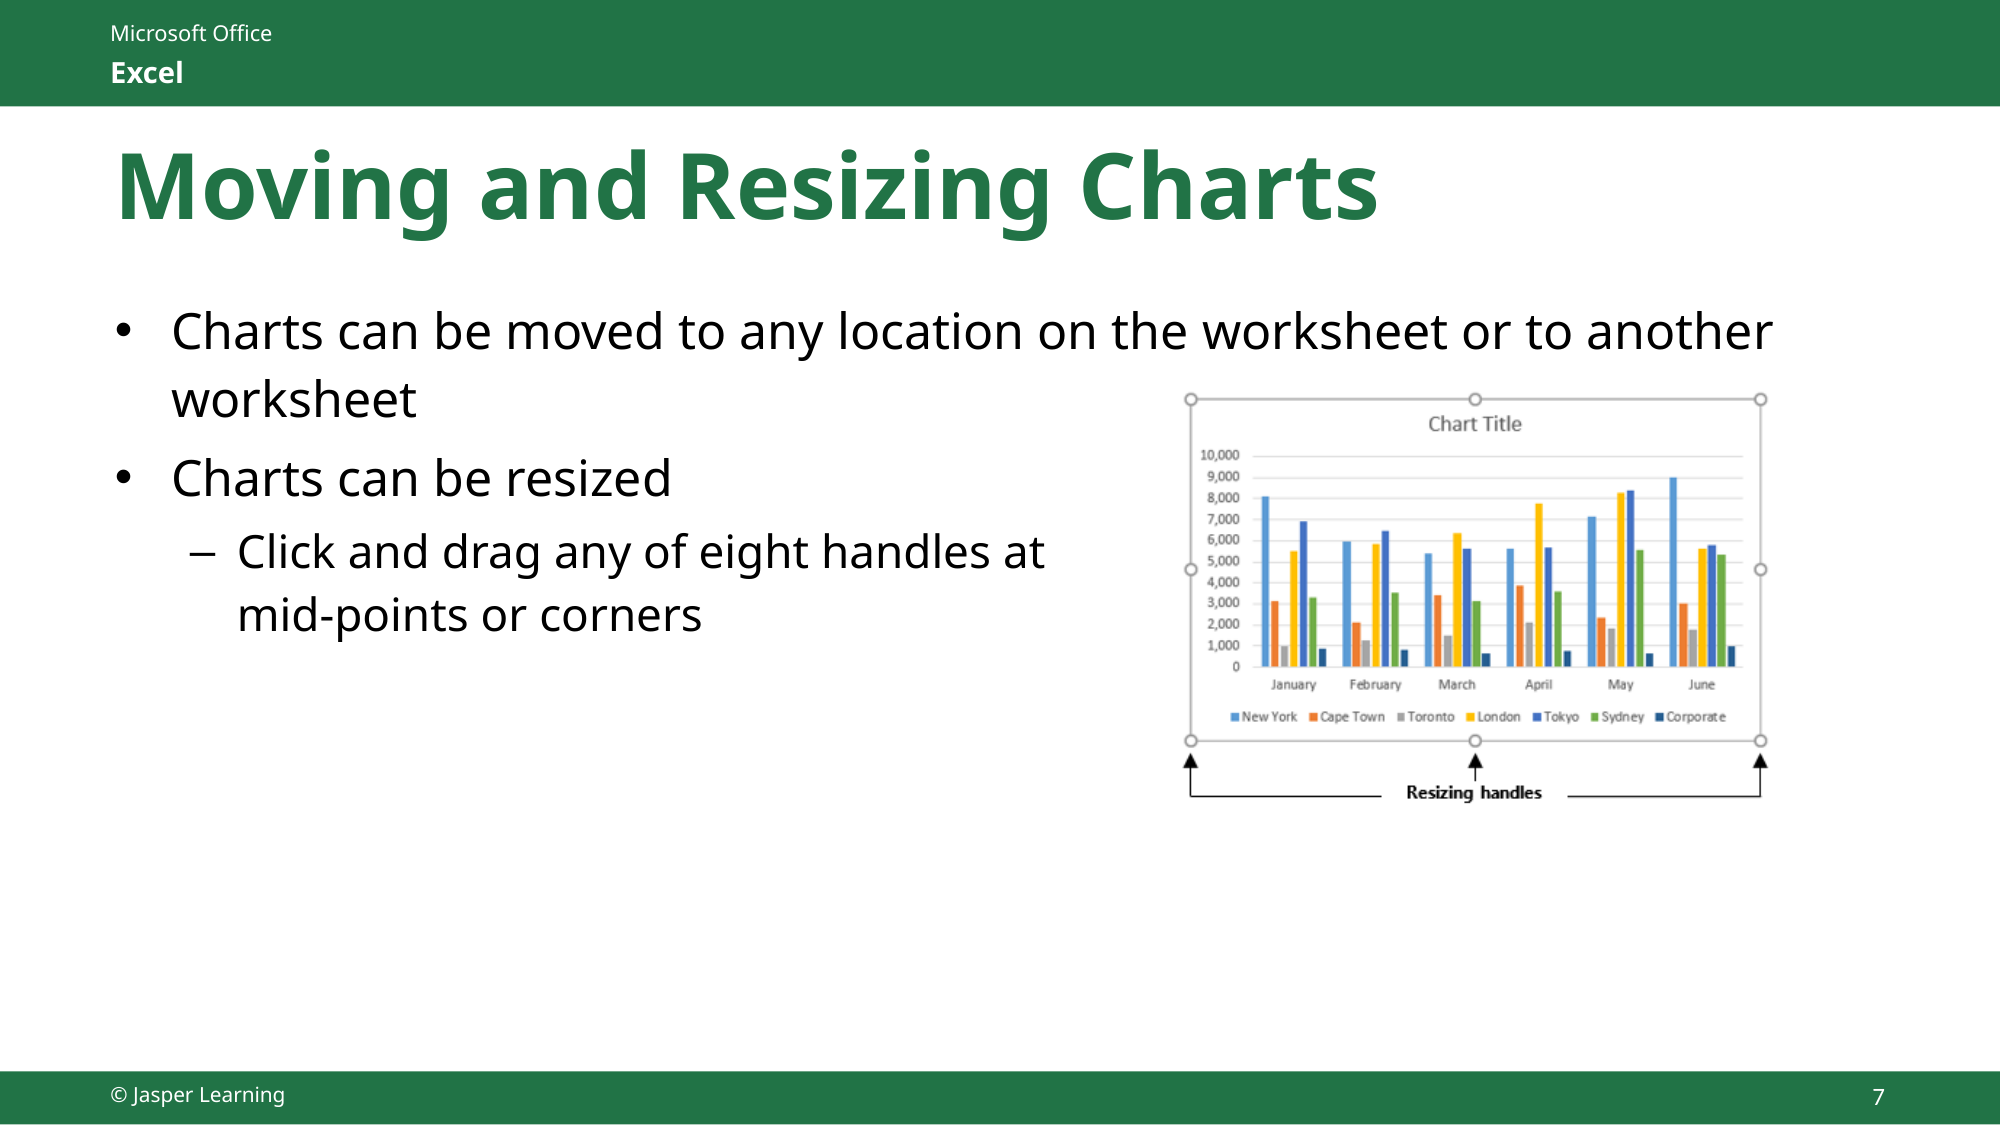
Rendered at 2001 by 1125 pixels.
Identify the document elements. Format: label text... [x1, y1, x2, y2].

footer © Jasper Learning [95, 1065, 729, 1125]
title Moving and Resizing Charts [99, 118, 1866, 248]
slide_number 7 [1433, 1065, 1900, 1125]
list Charts can be moved to any location on the worksheet or to another worksheet Charts can be resized Click and drag any of eight handles at mid-points or corners [99, 283, 1900, 1026]
picture [1171, 382, 1780, 809]
